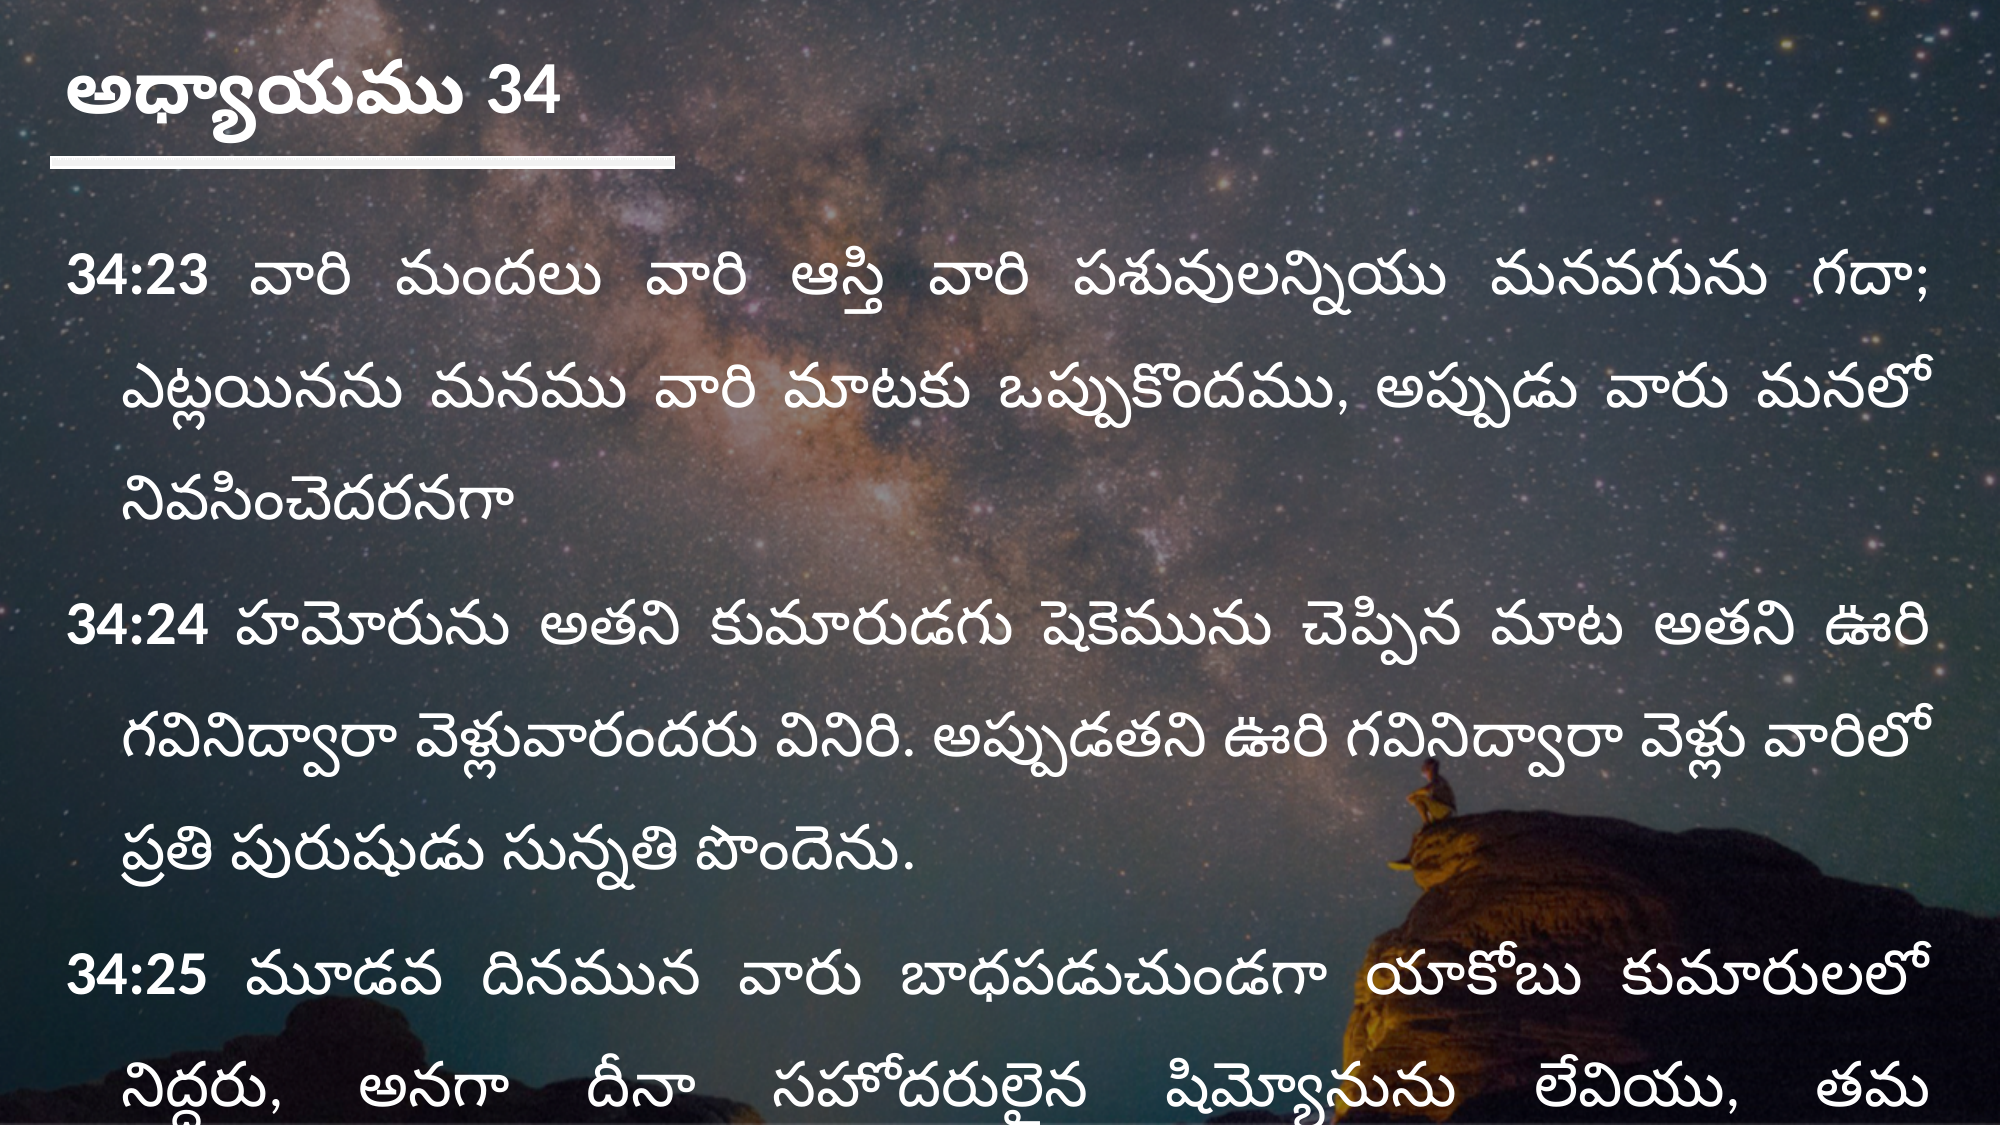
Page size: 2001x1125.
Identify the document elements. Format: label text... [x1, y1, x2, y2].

title అధ్యాయము 34 [50, 0, 1925, 167]
picture [0, 0, 2000, 1125]
list 34:23 వారి మందలు వారి ఆస్తి వారి పశువులన్నియు మనవగును గదా; ఎట్లయినను మనము వారి మాటకు ఒప్పుకొందము, అప్పుడు వారు మనలో నివసించెదరనగా 34:24 హమోరును అతని కుమారుడగు షెకెమును చెప్పిన మాట అతని ఊరి గవినిద్వారా వెళ్లువారందరు వినిరి. అప్పుడతని ఊరి గవినిద్వారా వెళ్లు వారిలో ప్రతి పురుషుడు సున్నతి పొందెను. 34:25 మూడవ దినమున వారు బాధపడుచుండగా యాకోబు కుమారులలో నిద్దరు, అనగా దీనా సహోదరులైన షిమ్యోనును లేవియు, తమ కత్తులుచేతపట్టుకొని యెవరికి తెలియకుండ ఆ ఊరిమీద పడి ప్రతి పురుషుని చంపిరి. [50, 187, 1946, 1063]
